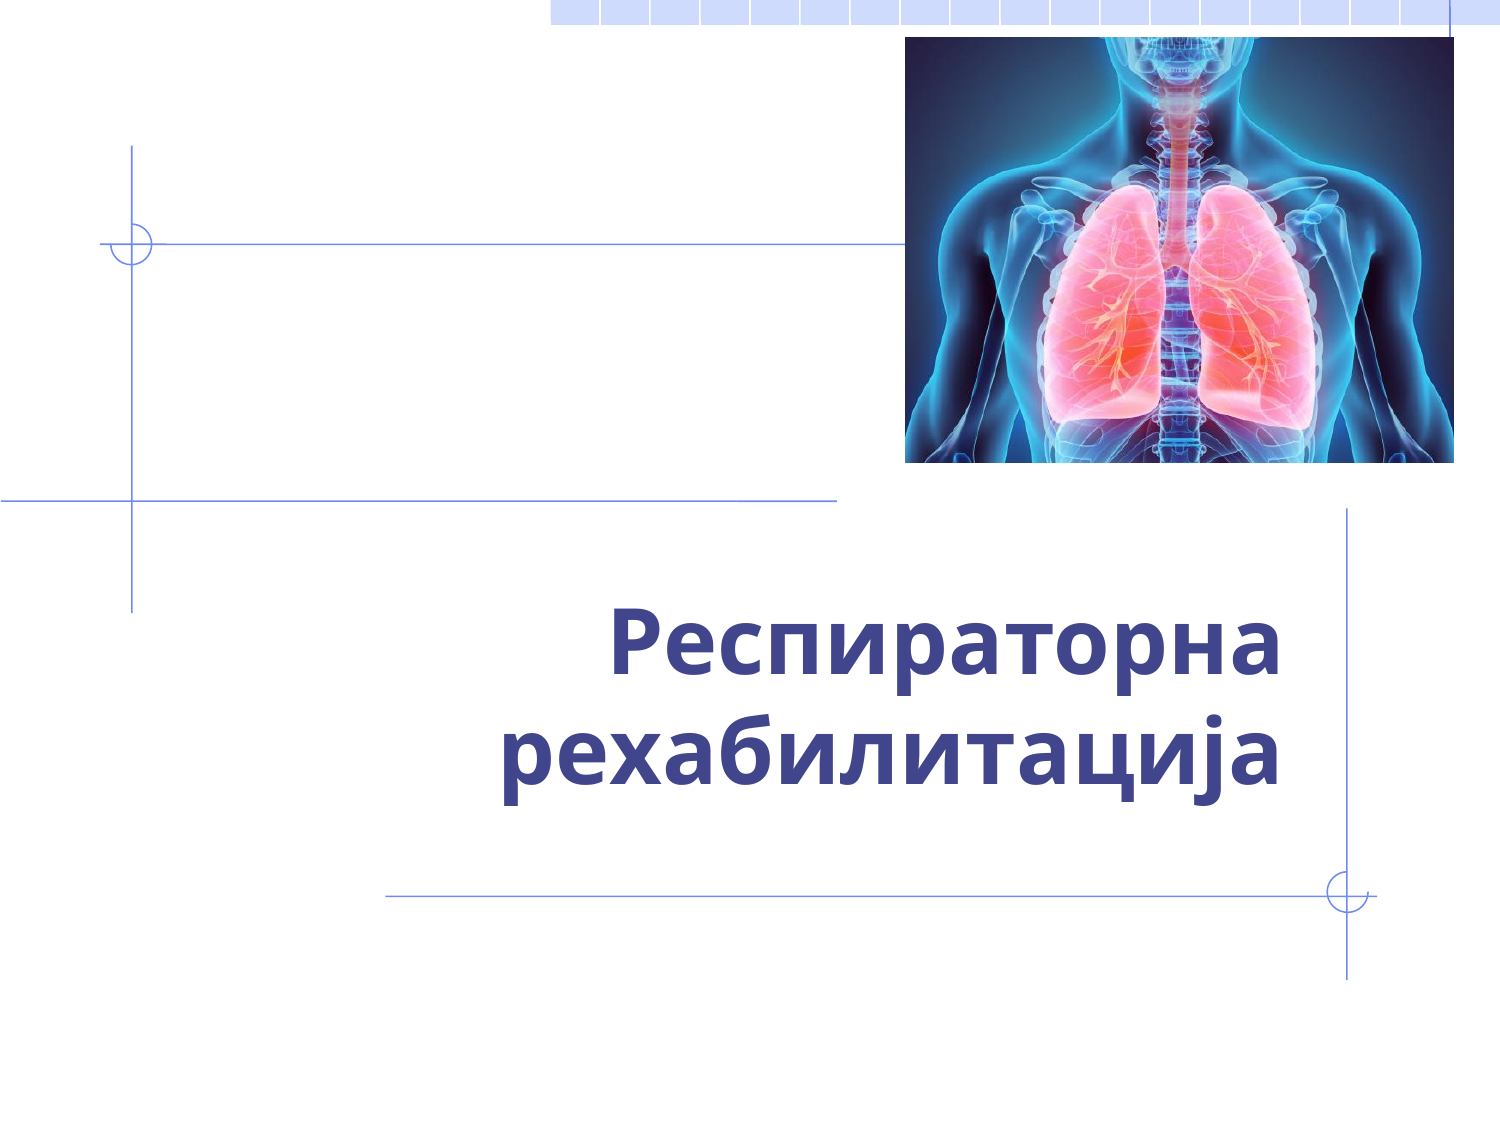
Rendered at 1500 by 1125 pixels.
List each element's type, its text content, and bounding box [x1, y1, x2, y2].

picture [905, 37, 1455, 463]
subtitle Респираторна рехабилитација [249, 574, 1301, 863]
